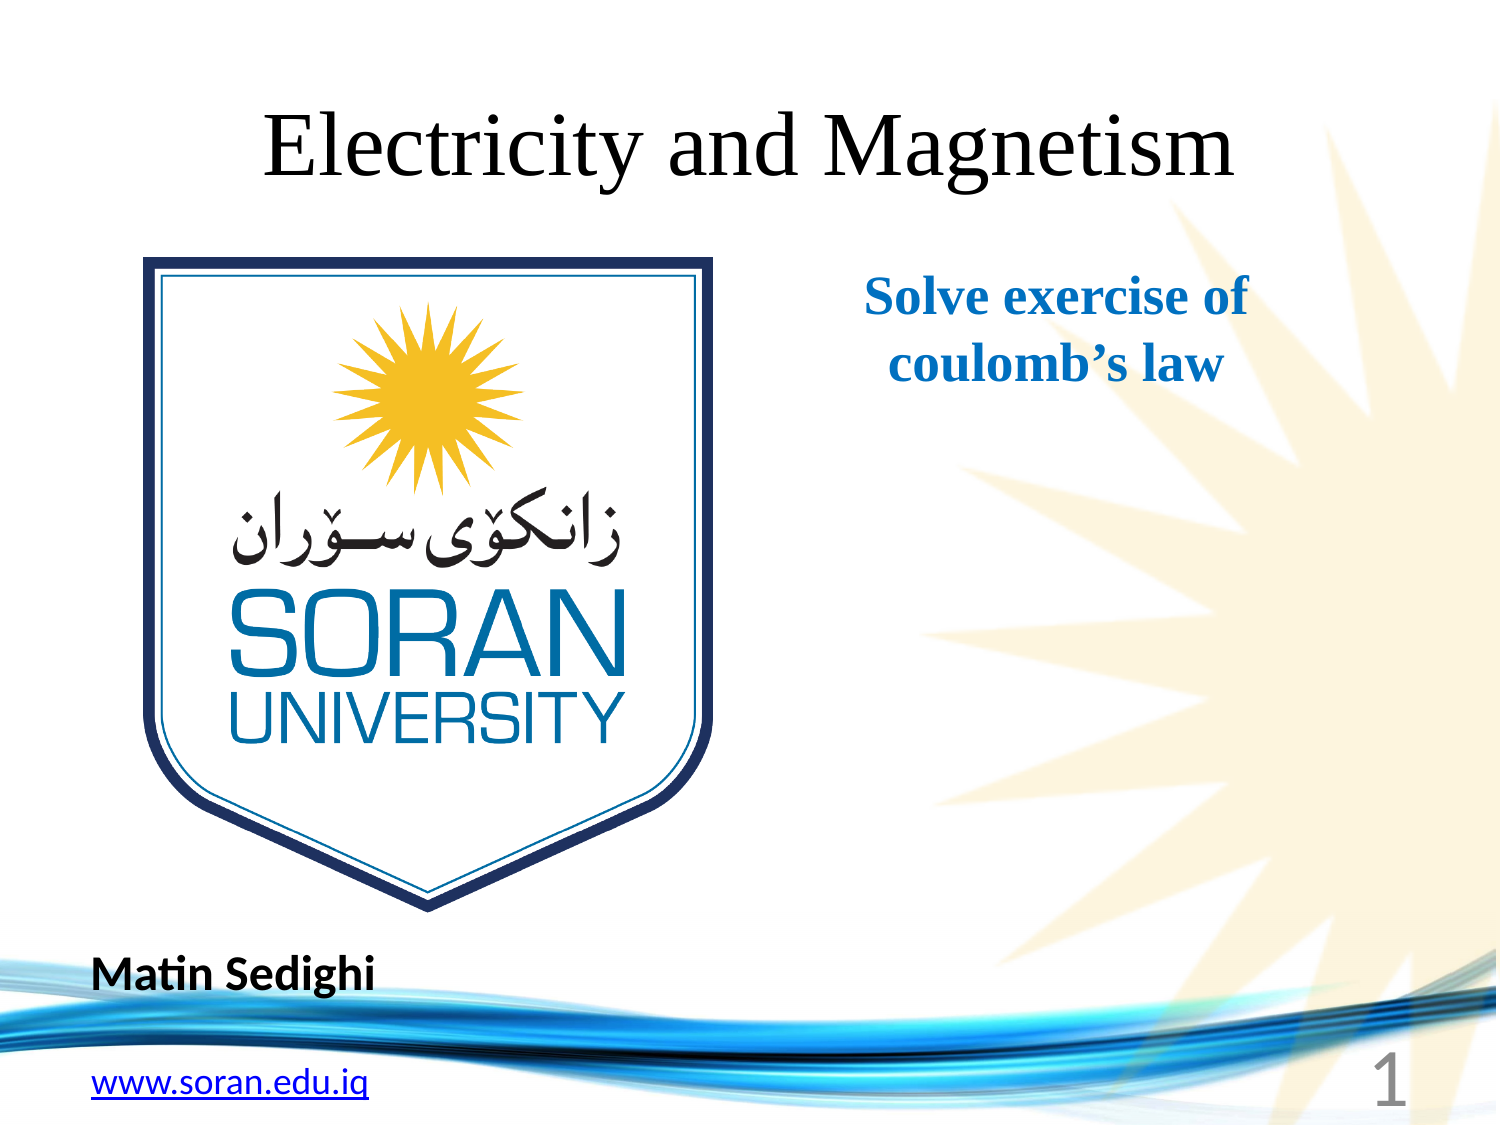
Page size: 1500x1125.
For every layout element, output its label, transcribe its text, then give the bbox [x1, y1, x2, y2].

slide_number 1 [1074, 1042, 1425, 1103]
list Solve exercise of coulomb’s law [725, 251, 1388, 400]
list Matin Sedighi [75, 912, 738, 1008]
picture [143, 257, 713, 912]
title Electricity and Magnetism [75, 45, 1425, 233]
picture [0, 99, 1500, 1125]
